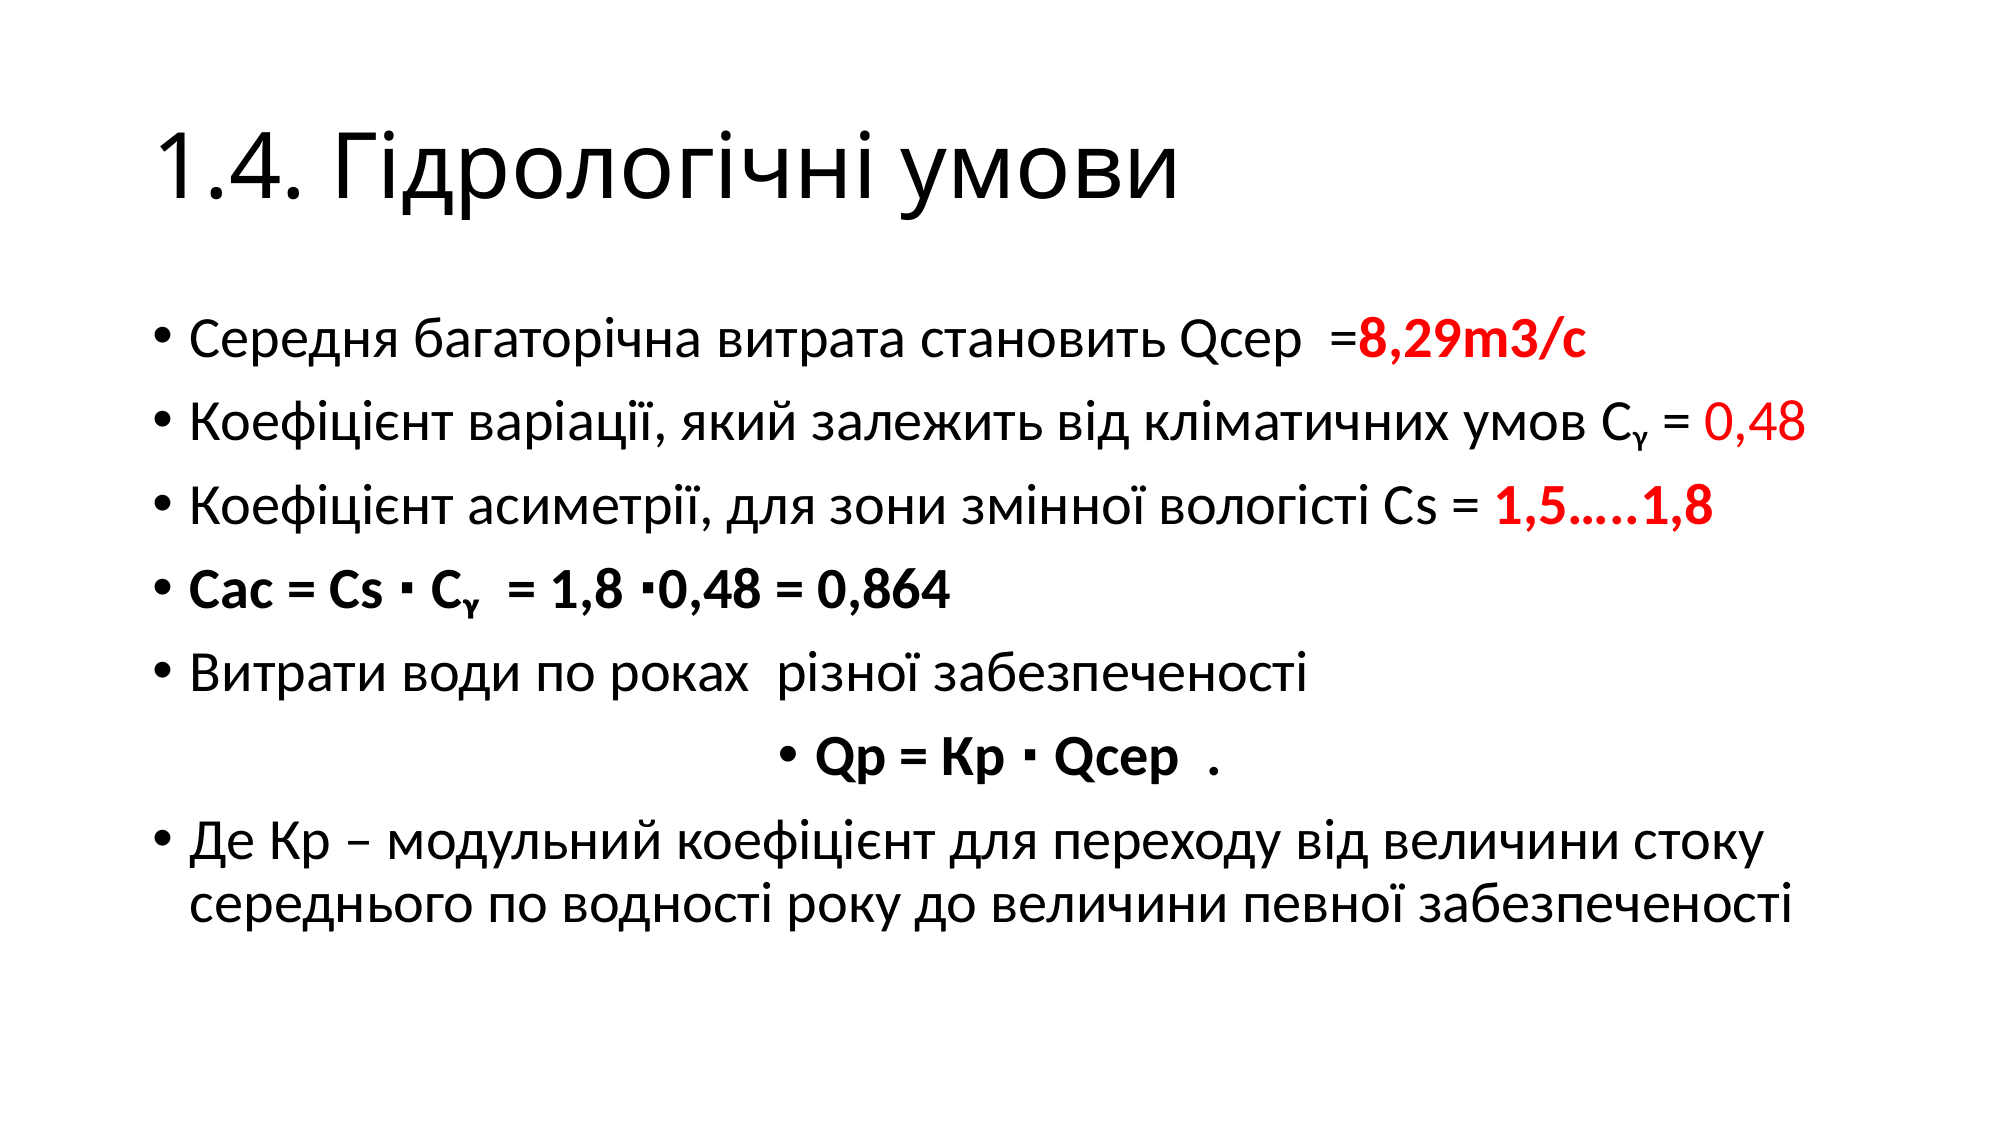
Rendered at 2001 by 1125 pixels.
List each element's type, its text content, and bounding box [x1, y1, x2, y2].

title 1.4. Гідрологічні умови [137, 59, 1863, 278]
list Середня багаторічна витрата становить Qсер =8,29m3/c Коефіцієнт варіації, який залежить від кліматичних умов Cᵧ = 0,48 Коефіцієнт асиметрії, для зони змінної вологісті Сs = 1,5…..1,8 Cac = Cs ∙ Cᵧ = 1,8 ∙0,48 = 0,864 Витрати води по роках різної забезпеченості Qр = Кр ∙ Qсер . Де Кр – модульний коефіцієнт для переходу від величини стоку середнього по водності року до величини певної забезпеченості [137, 299, 1863, 1014]
